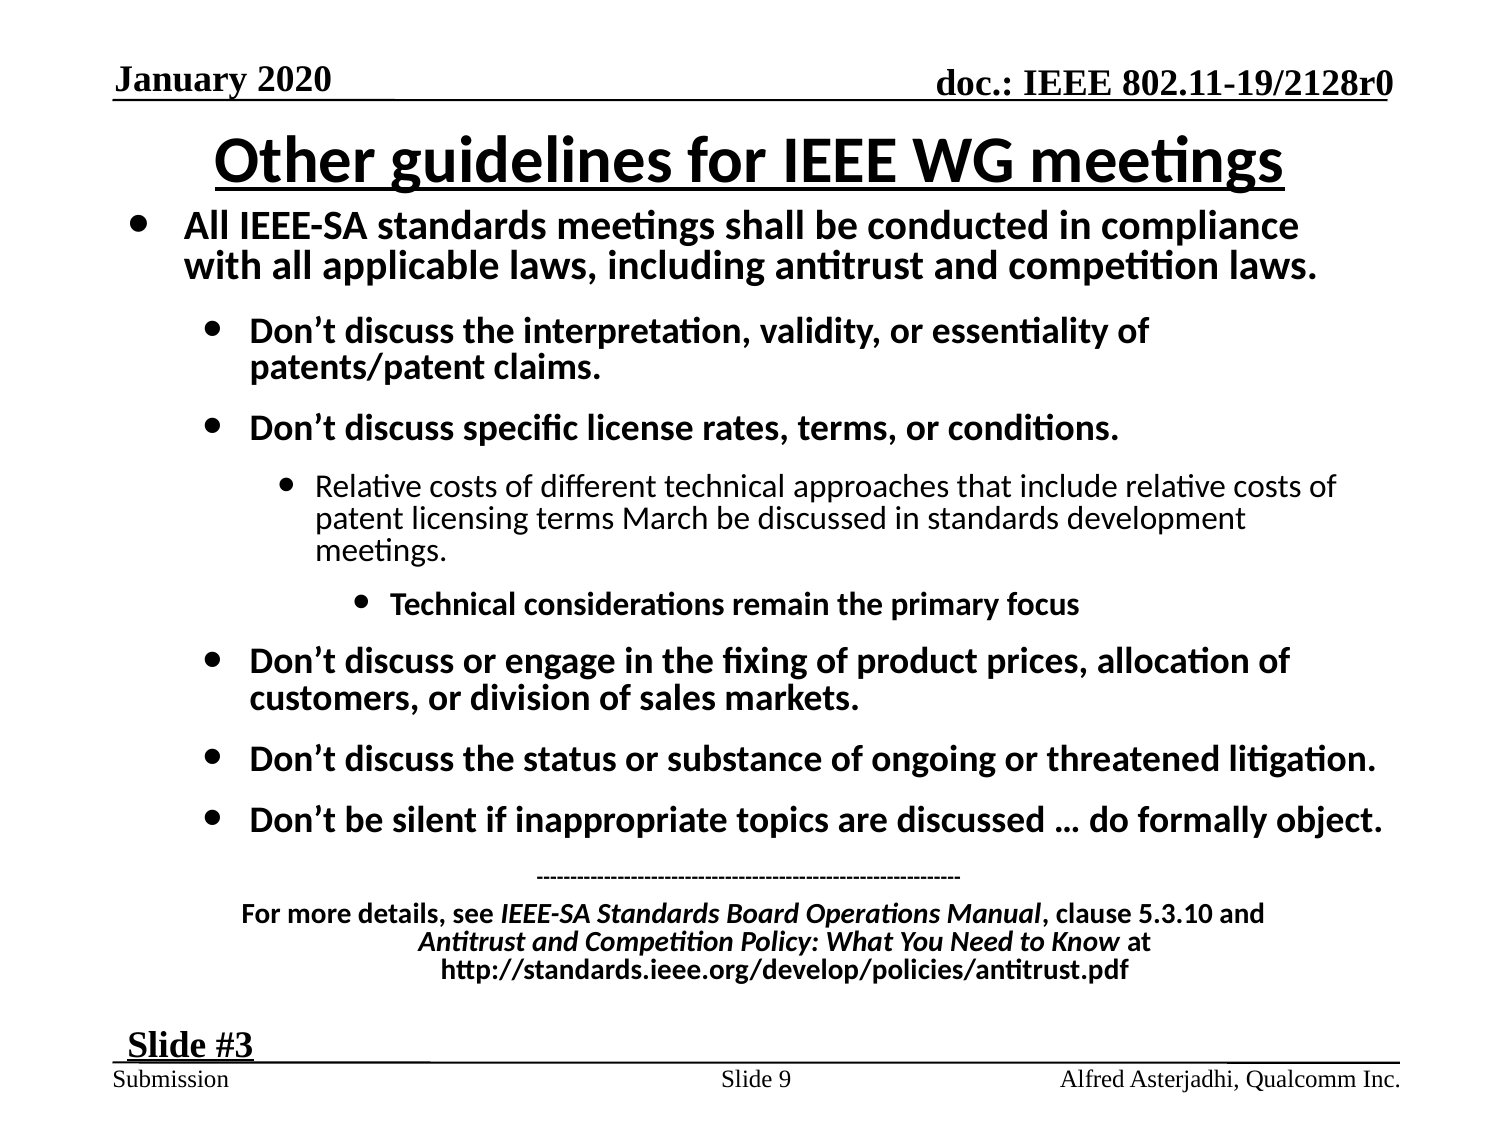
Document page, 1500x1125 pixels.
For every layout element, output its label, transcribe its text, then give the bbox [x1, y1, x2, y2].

text_box Slide #3 [112, 1012, 269, 1073]
list All IEEE-SA standards meetings shall be conducted in compliance with all applicable laws, including antitrust and competition laws. Don’t discuss the interpretation, validity, or essentiality of patents/patent claims. Don’t discuss specific license rates, terms, or conditions. Relative costs of different technical approaches that include relative costs of patent licensing terms March be discussed in standards development meetings. Technical considerations remain the primary focus Don’t discuss or engage in the fixing of product prices, allocation of customers, or division of sales markets. Don’t discuss the status or substance of ongoing or threatened litigation. Don’t be silent if inappropriate topics are discussed … do formally object. --------------------------------------------------------------- For more details, see IEEE-SA Standards Board Operations Manual, clause 5.3.10 and Antitrust and Competition Policy: What You Need to Know at http://standards.ieee.org/develop/policies/antitrust.pdf [112, 199, 1402, 1063]
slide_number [114, 54, 493, 100]
slide_number Slide 9 [712, 1061, 800, 1123]
footer Alfred Asterjadhi, Qualcomm Inc. [878, 1061, 1402, 1093]
title Other guidelines for IEEE WG meetings [112, 112, 1388, 199]
